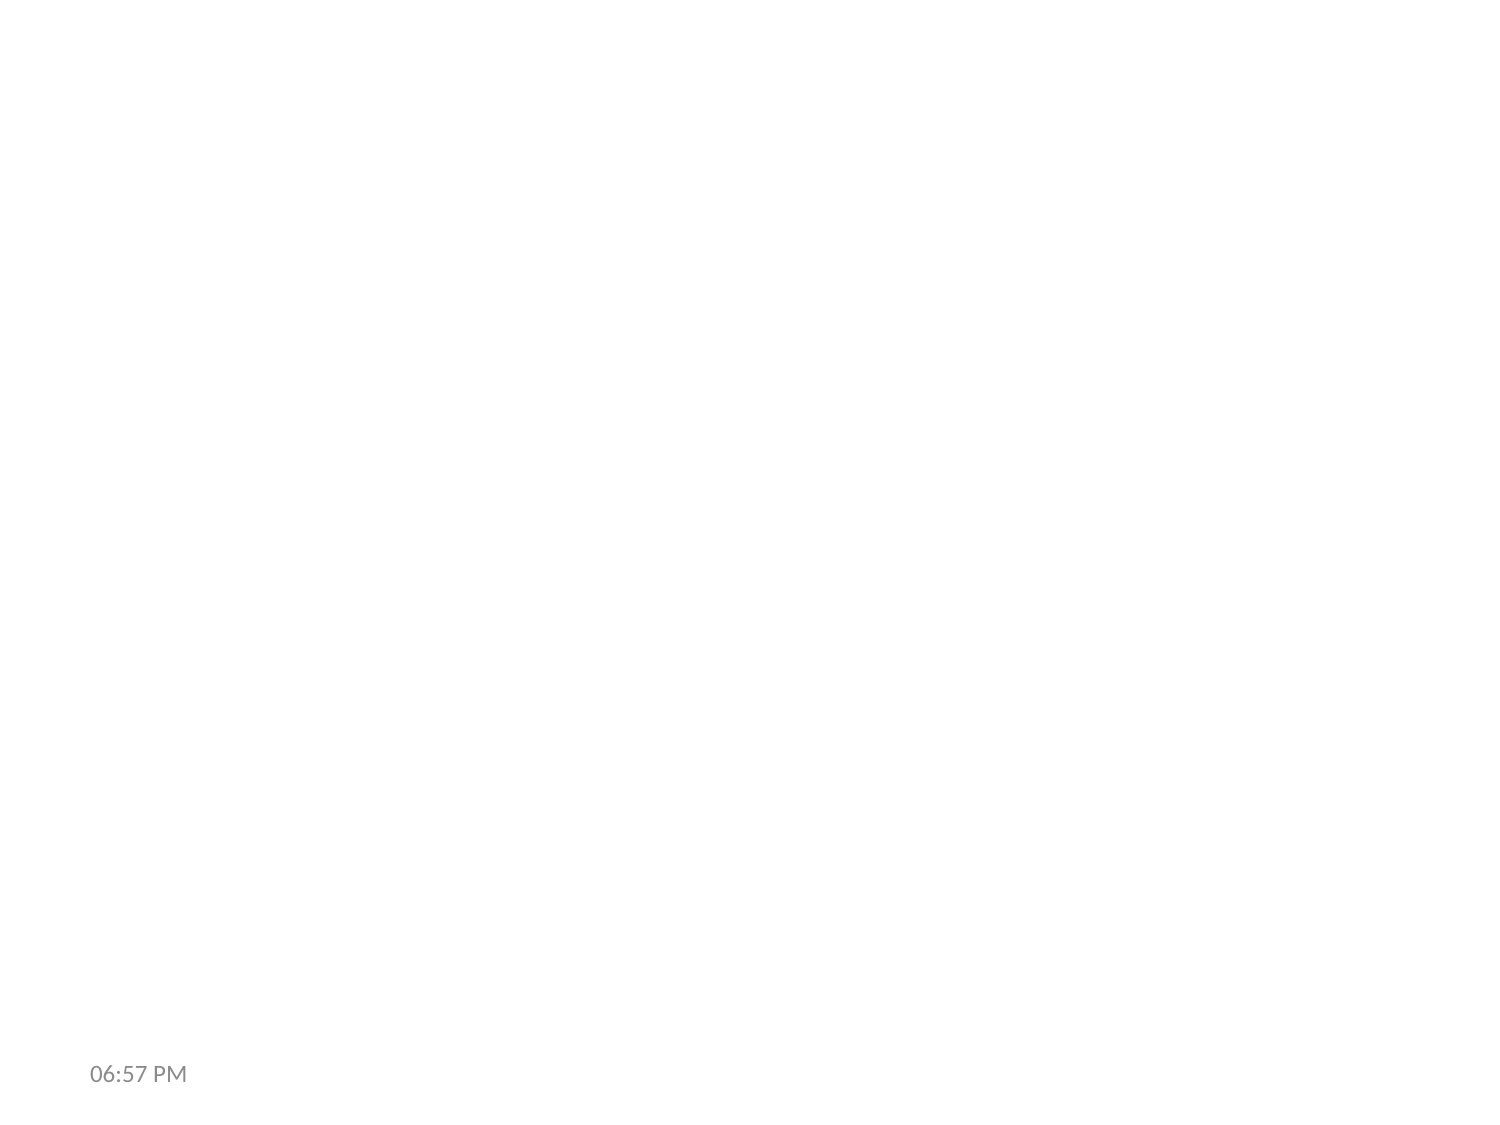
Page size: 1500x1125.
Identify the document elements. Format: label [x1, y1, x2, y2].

slide_number [75, 1042, 425, 1103]
